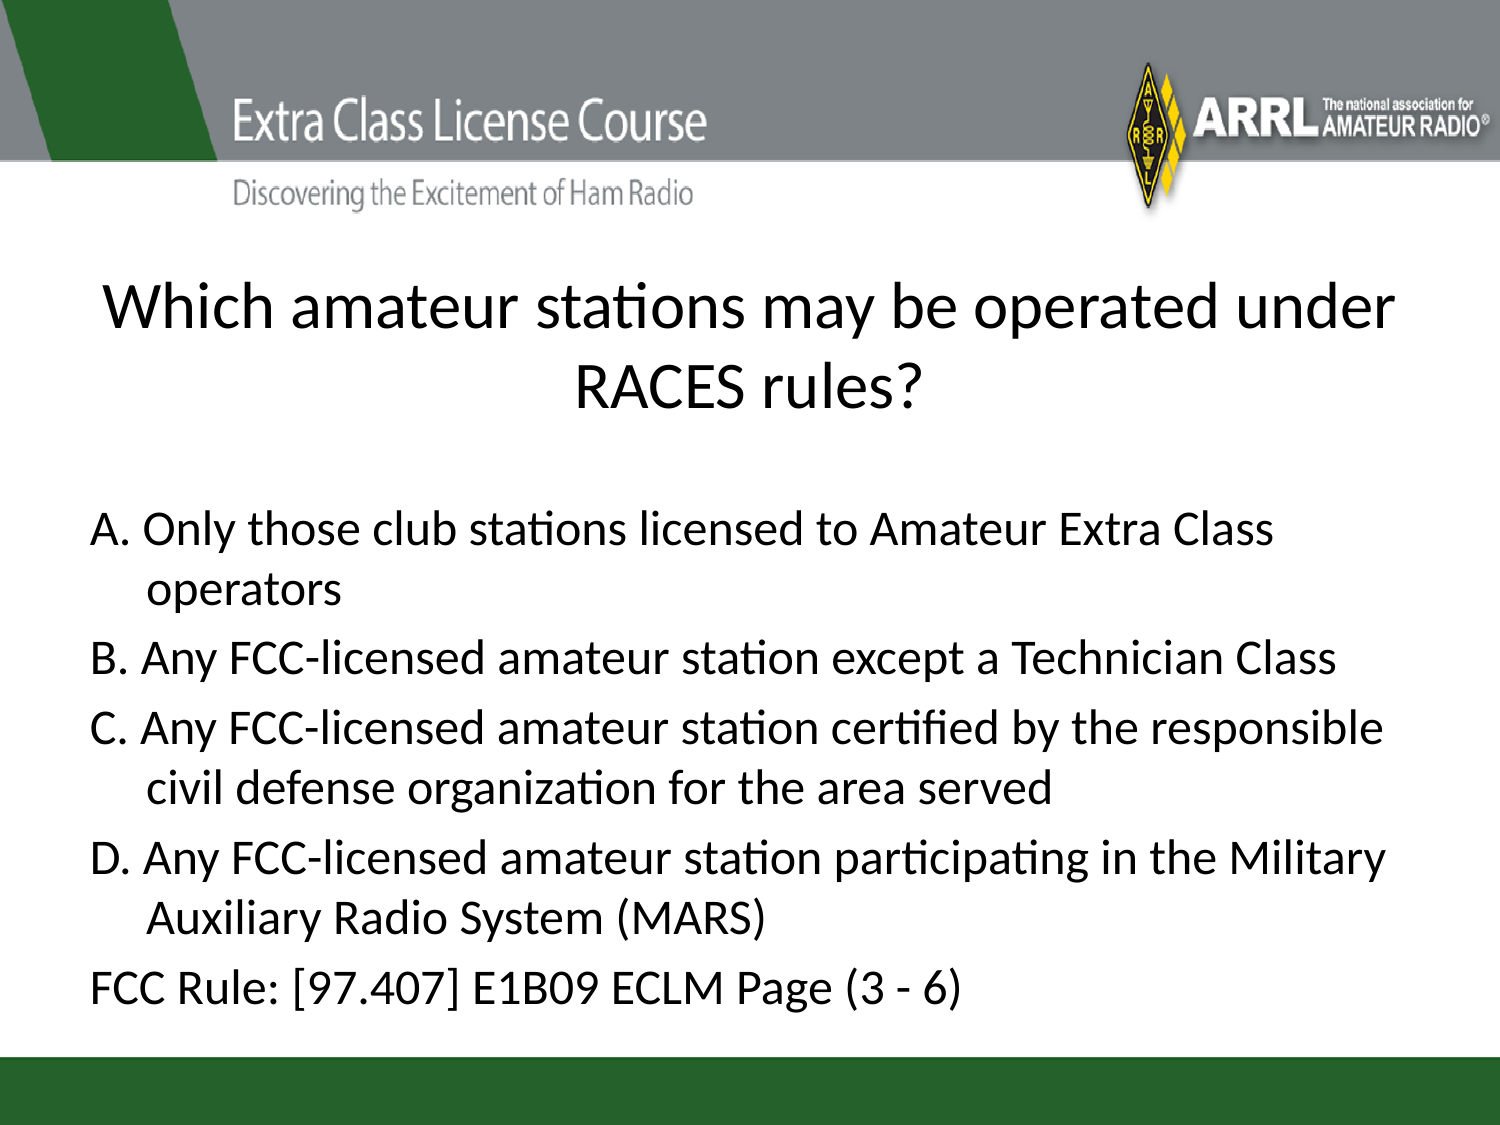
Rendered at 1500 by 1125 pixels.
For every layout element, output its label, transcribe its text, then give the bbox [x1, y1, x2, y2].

list A. Only those club stations licensed to Amateur Extra Class operators B. Any FCC-licensed amateur station except a Technician Class C. Any FCC-licensed amateur station certified by the responsible civil defense organization for the area served D. Any FCC-licensed amateur station participating in the Military Auxiliary Radio System (MARS) FCC Rule: [97.407] E1B09 ECLM Page (3 - 6) [75, 487, 1425, 1005]
title Which amateur stations may be operated under RACES rules? [75, 254, 1425, 443]
picture [0, 0, 1500, 1125]
